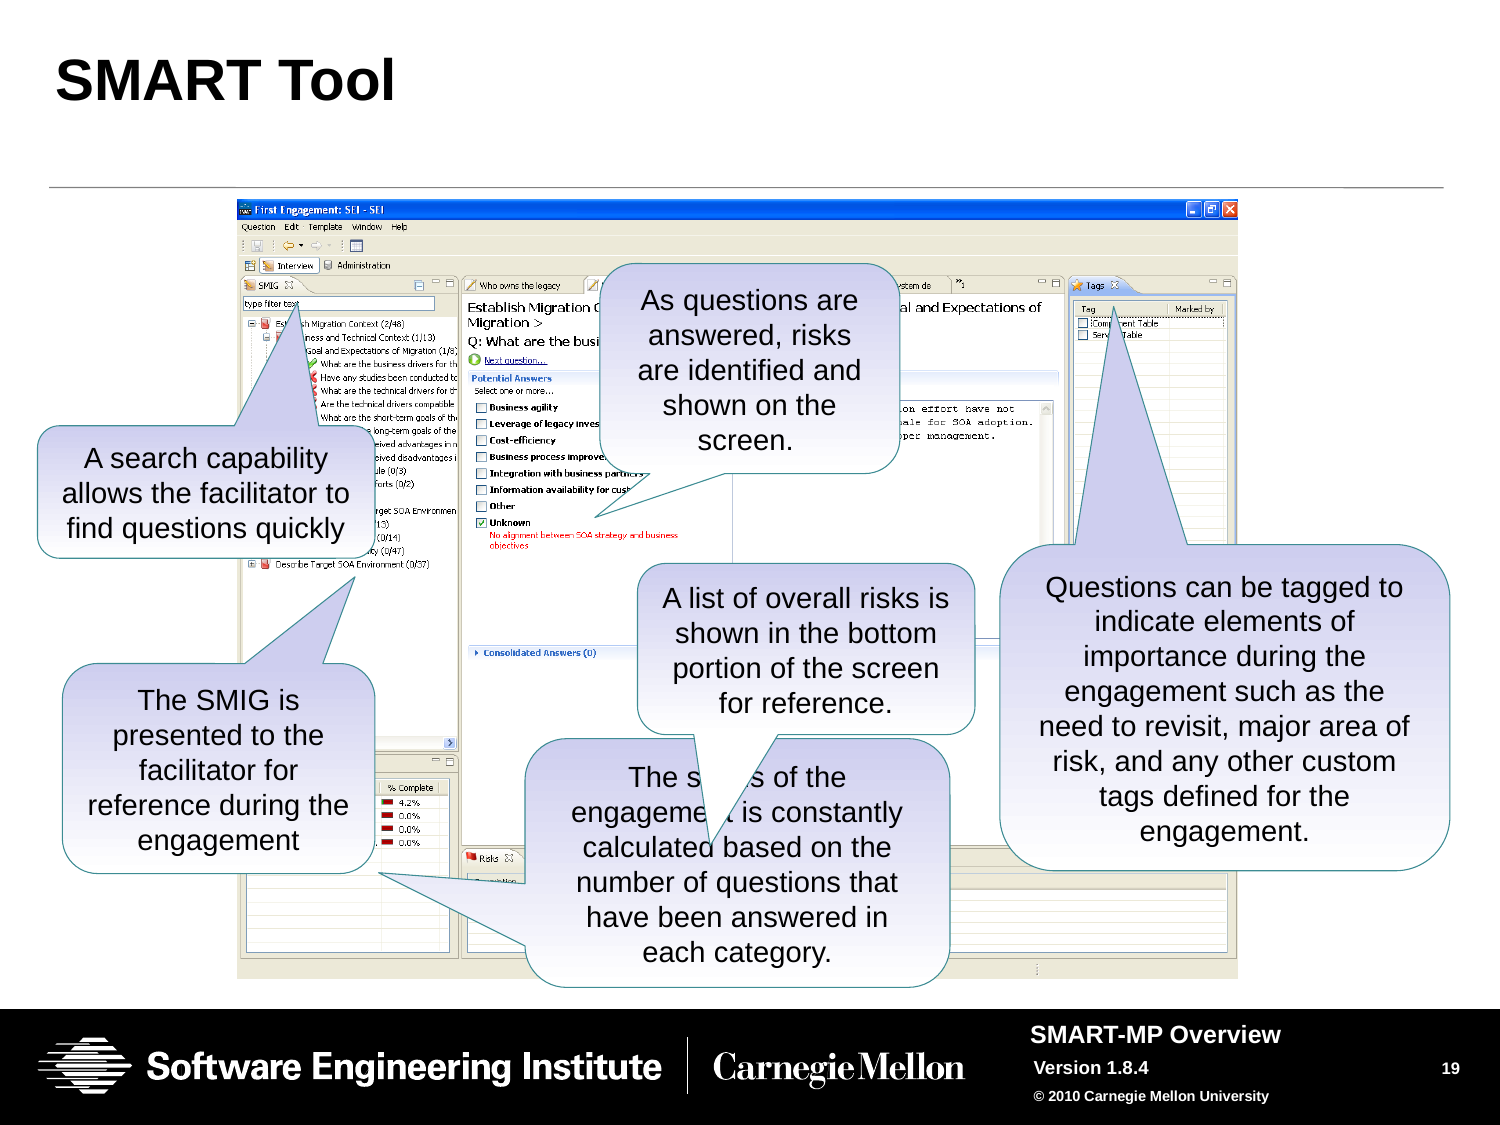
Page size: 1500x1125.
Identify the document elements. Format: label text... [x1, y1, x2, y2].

text_box The SMIG is presented to the facilitator for reference during the engagement [62, 663, 232, 874]
text_box A search capability allows the facilitator to find questions quickly [37, 425, 232, 559]
title SMART Tool [55, 49, 1451, 114]
text_box Questions can be tagged to indicate elements of importance during the engagement such as the need to revisit, major area of risk, and any other custom tags defined for the engagement. [1241, 544, 1450, 871]
picture [237, 199, 1238, 979]
text_box SMART-MP Overview [1015, 1010, 1297, 1056]
